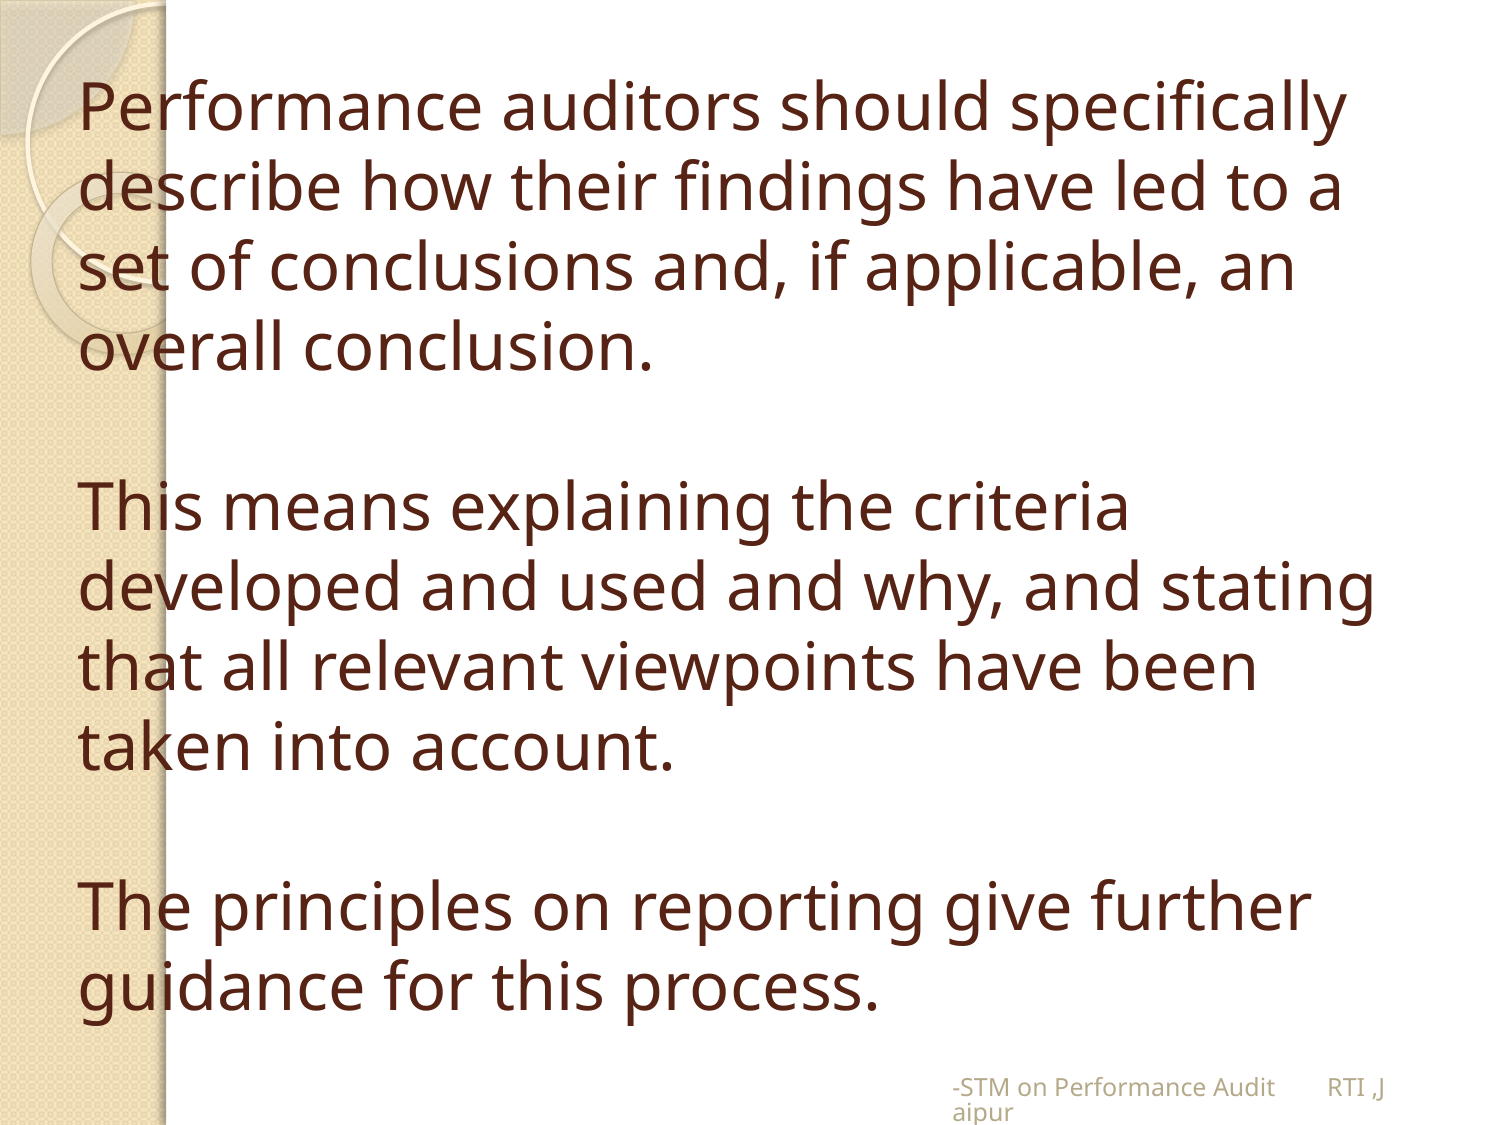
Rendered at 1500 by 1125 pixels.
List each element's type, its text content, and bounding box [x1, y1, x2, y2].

footer -STM on Performance Audit RTI ,Jaipur [937, 1034, 1413, 1113]
title Performance auditors should specifically describe how their findings have led to a set of conclusions and, if applicable, an overall conclusion. This means explaining the criteria developed and used and why, and stating that all relevant viewpoints have been taken into account. The principles on reporting give further guidance for this process. [62, 87, 1425, 1080]
